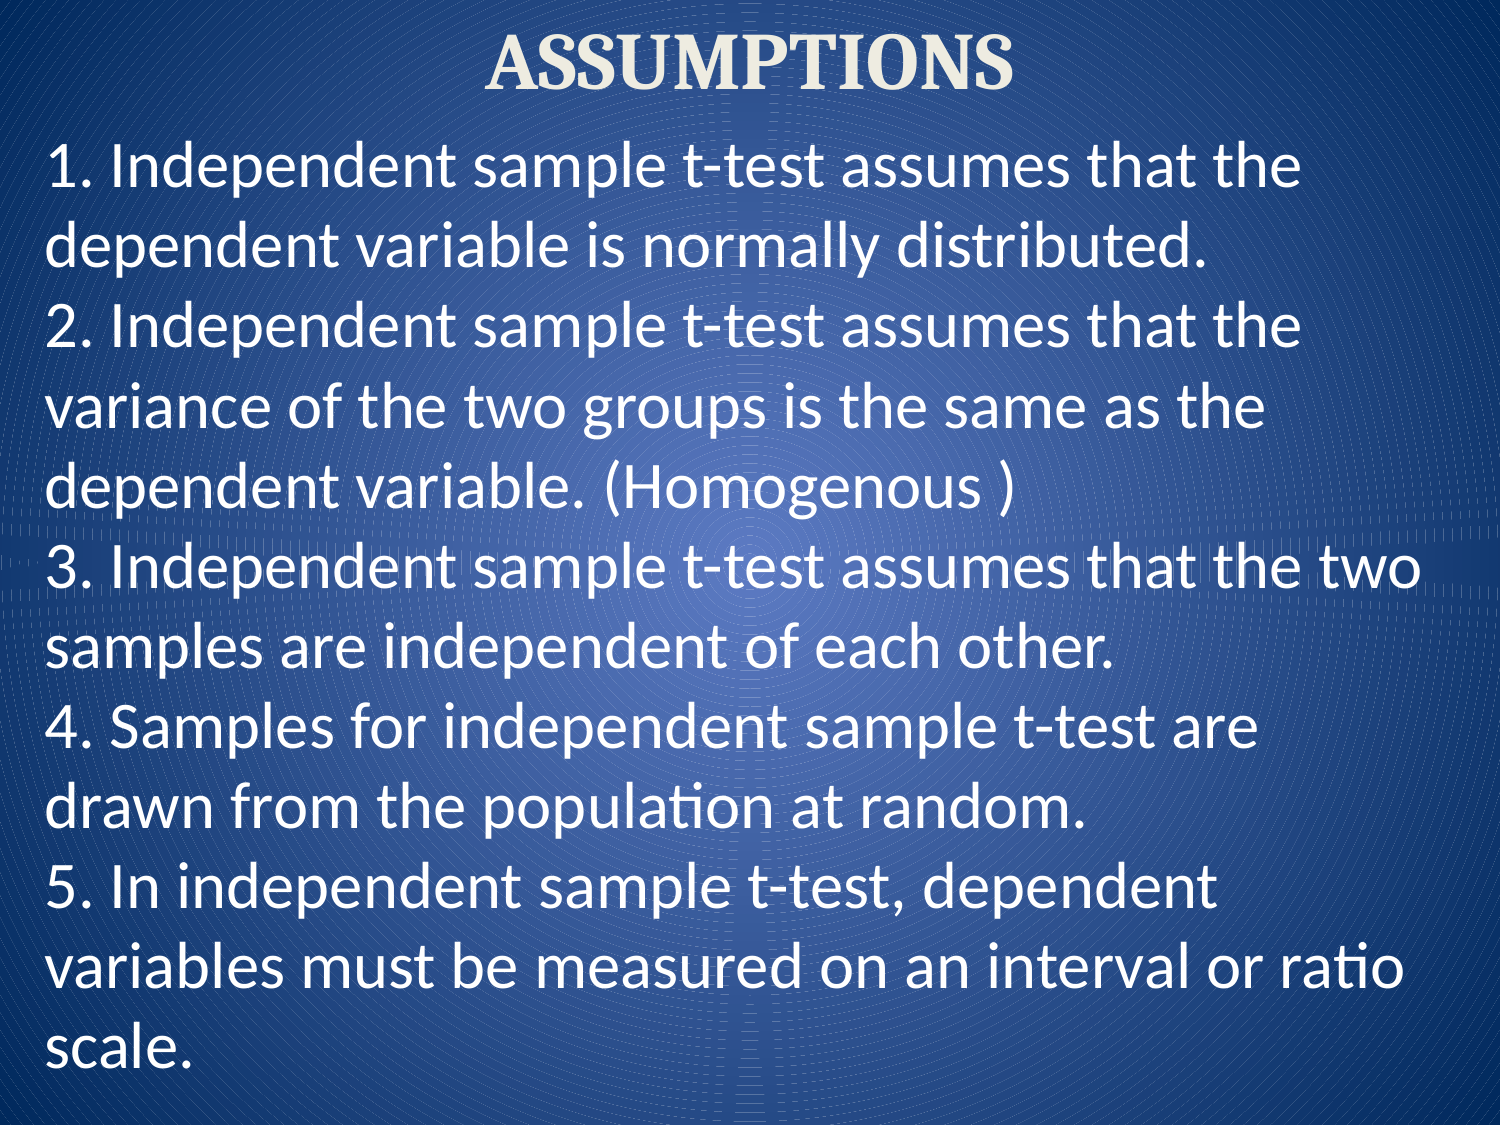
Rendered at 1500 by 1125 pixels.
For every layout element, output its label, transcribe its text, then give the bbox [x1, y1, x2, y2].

title ASSUMPTIONS [75, 0, 1425, 113]
list 1. Independent sample t-test assumes that the dependent variable is normally distributed. 2. Independent sample t-test assumes that the variance of the two groups is the same as the dependent variable. (Homogenous ) 3. Independent sample t-test assumes that the two samples are independent of each other. 4. Samples for independent sample t-test are drawn from the population at random. 5. In independent sample t-test, dependent variables must be measured on an interval or ratio scale. [29, 113, 1459, 1094]
